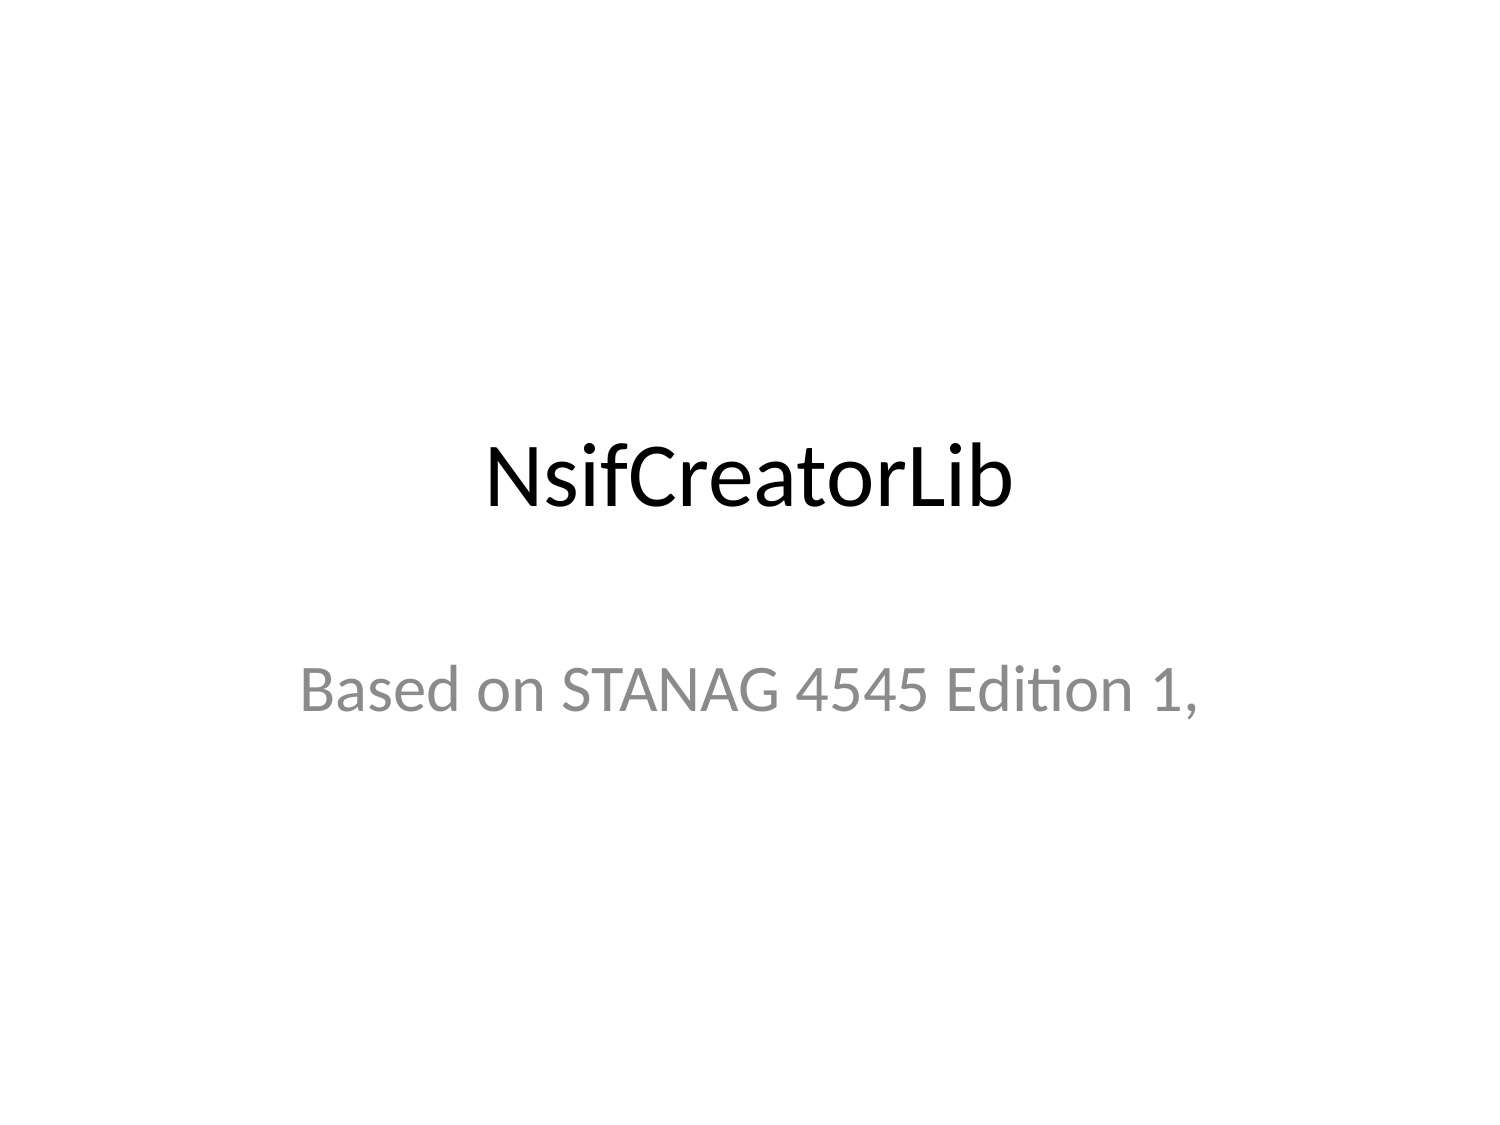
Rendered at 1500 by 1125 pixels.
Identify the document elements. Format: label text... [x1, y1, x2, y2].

subtitle Based on STANAG 4545 Edition 1, [225, 637, 1275, 925]
title NsifCreatorLib [112, 349, 1388, 591]
